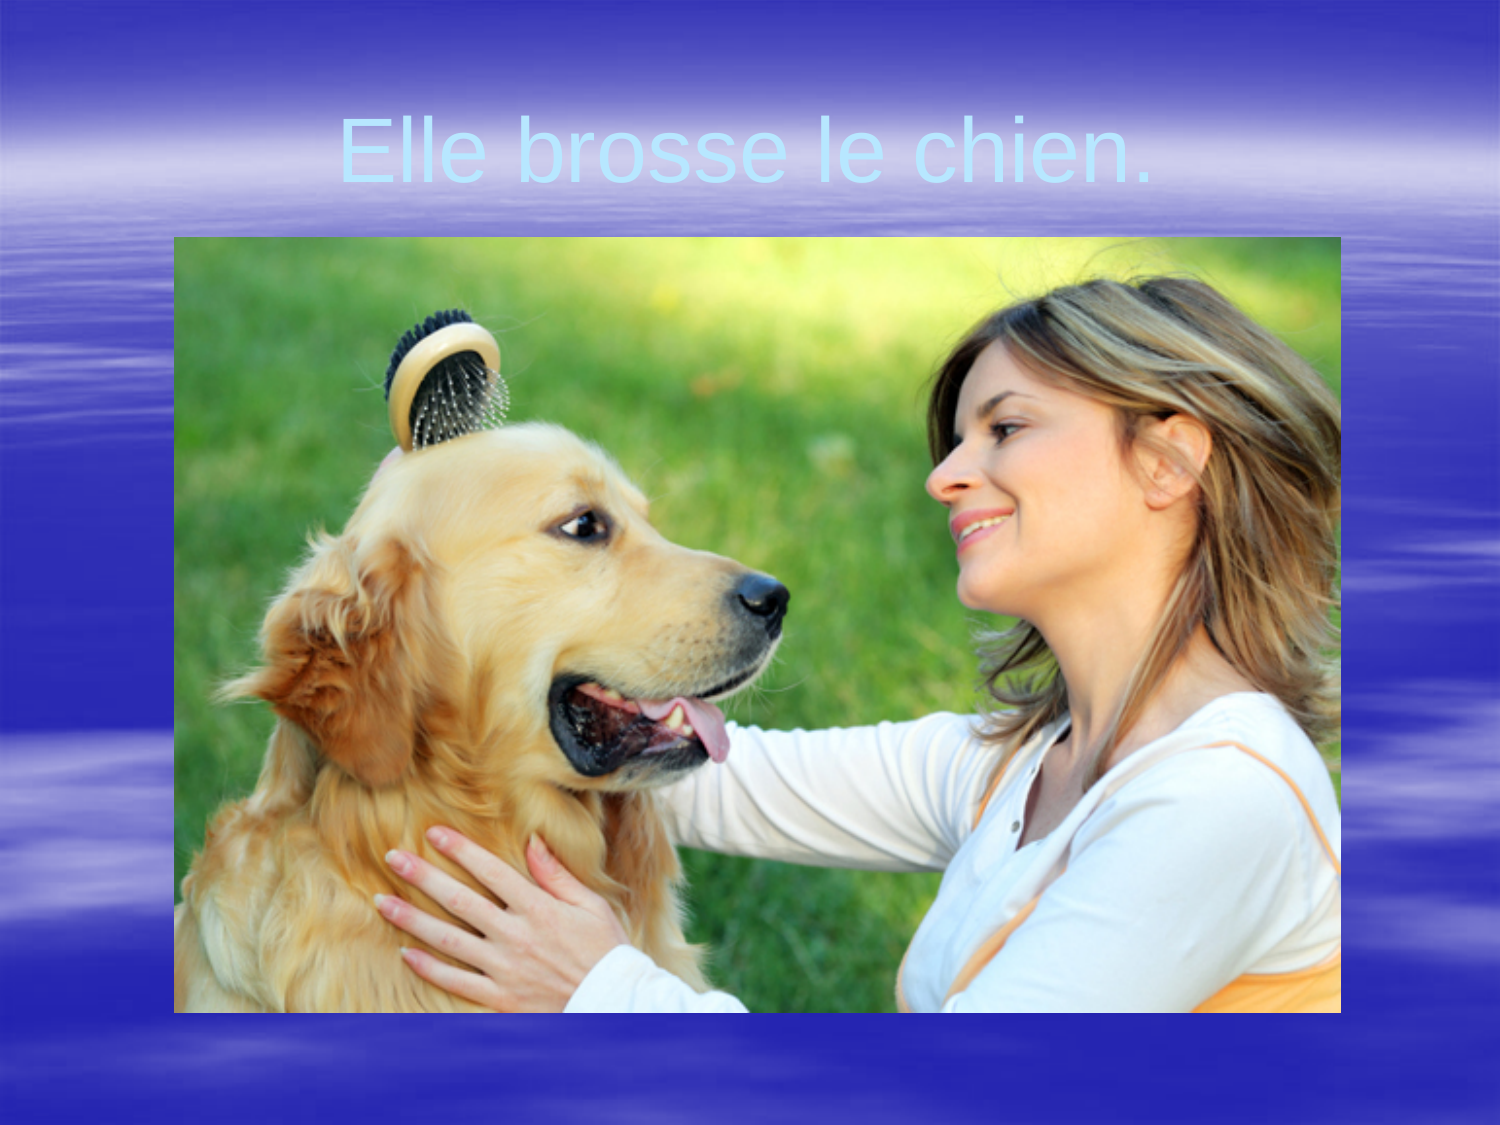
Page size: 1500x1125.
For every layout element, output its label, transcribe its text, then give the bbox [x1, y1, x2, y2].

picture [174, 237, 1341, 1013]
title Elle brosse le chien. [49, 37, 1446, 255]
